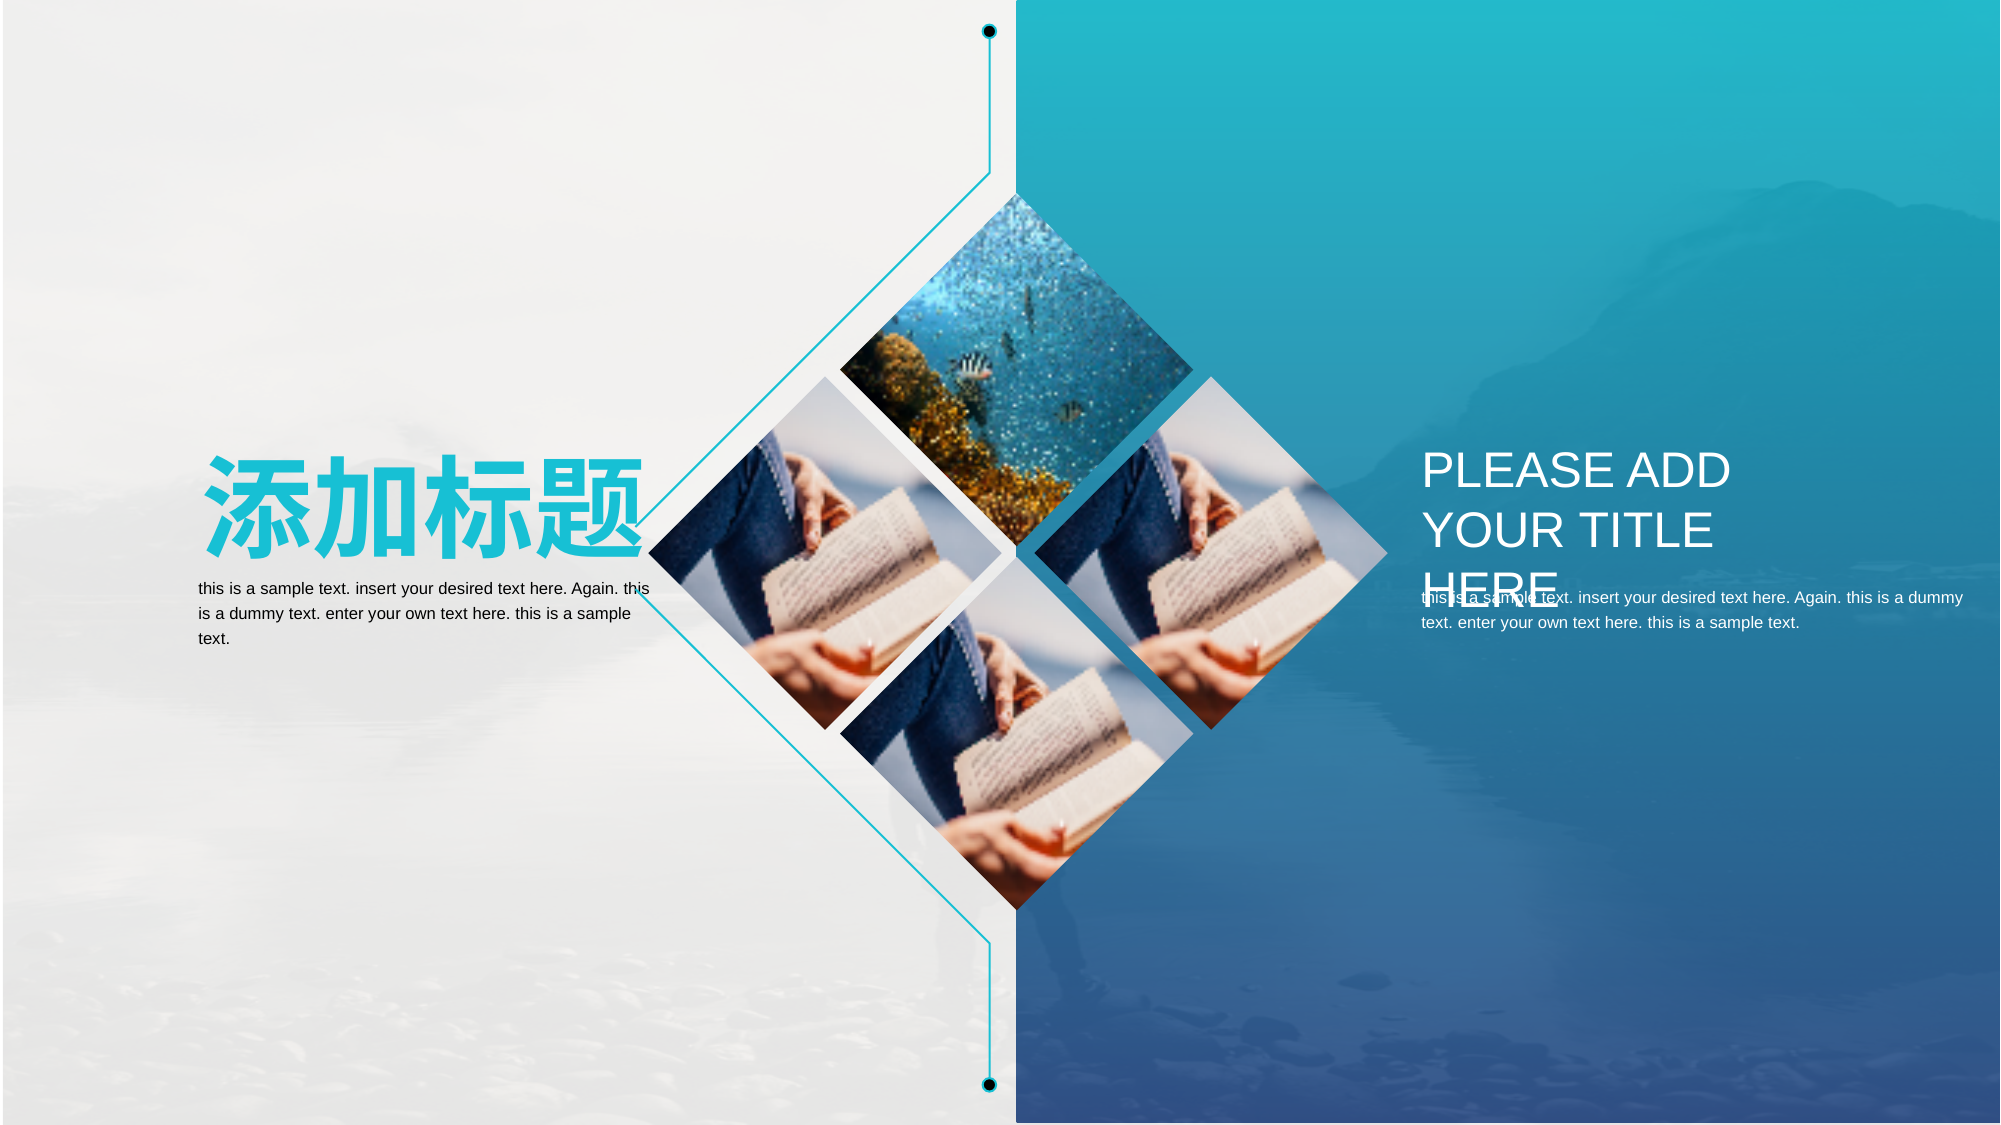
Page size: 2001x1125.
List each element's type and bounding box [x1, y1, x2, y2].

text_box [995, 191, 1195, 548]
text_box [183, 431, 674, 656]
text_box [2, 0, 2000, 1125]
text_box [635, 24, 997, 527]
text_box [674, 527, 1004, 589]
text_box [635, 589, 997, 1092]
text_box [1406, 430, 1999, 640]
text_box [1032, 374, 1390, 732]
text_box [983, 555, 1195, 912]
